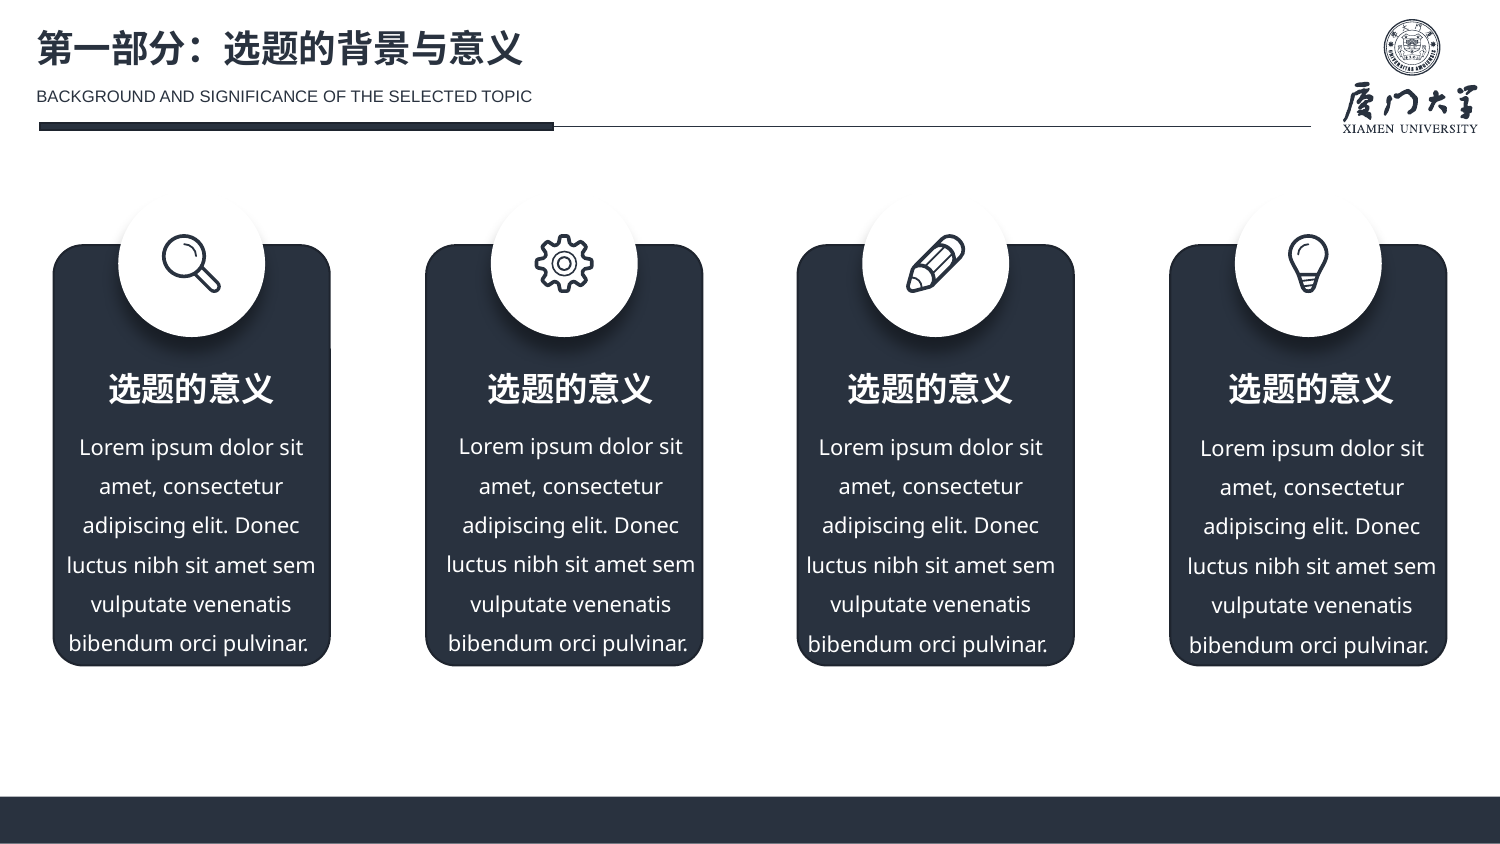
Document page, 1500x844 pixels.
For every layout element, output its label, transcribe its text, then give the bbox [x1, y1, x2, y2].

text_box [861, 189, 1011, 339]
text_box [534, 234, 594, 294]
text_box BACKGROUND AND SIGNIFICANCE OF THE SELECTED TOPIC [21, 78, 549, 114]
text_box Lorem ipsum dolor sit amet, consectetur adipiscing elit. Donec luctus nibh sit amet sem vulputate venenatis bibendum orci pulvinar. [42, 412, 341, 664]
text_box 选题的意义 [832, 361, 1029, 413]
text_box [1169, 244, 1283, 414]
text_box [425, 244, 540, 412]
text_box [1233, 189, 1383, 339]
text_box [906, 234, 966, 293]
text_box [117, 189, 267, 339]
text_box 第一部分：选题的背景与意义 [21, 18, 539, 78]
text_box 选题的意义 [1214, 361, 1411, 414]
text_box 选题的意义 [473, 361, 670, 412]
text_box [796, 244, 911, 413]
text_box Lorem ipsum dolor sit amet, consectetur adipiscing elit. Donec luctus nibh sit amet sem vulputate venenatis bibendum orci pulvinar. [781, 413, 1081, 664]
text_box Lorem ipsum dolor sit amet, consectetur adipiscing elit. Donec luctus nibh sit amet sem vulputate venenatis bibendum orci pulvinar. [421, 412, 721, 664]
text_box [215, 244, 331, 412]
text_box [161, 234, 221, 294]
text_box [1332, 244, 1448, 414]
text_box Lorem ipsum dolor sit amet, consectetur adipiscing elit. Donec luctus nibh sit amet sem vulputate venenatis bibendum orci pulvinar. [1162, 414, 1462, 665]
text_box [960, 244, 1075, 413]
text_box [52, 244, 166, 412]
text_box 选题的意义 [93, 361, 290, 412]
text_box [1288, 234, 1329, 294]
text_box [589, 244, 704, 412]
text_box [489, 189, 639, 339]
